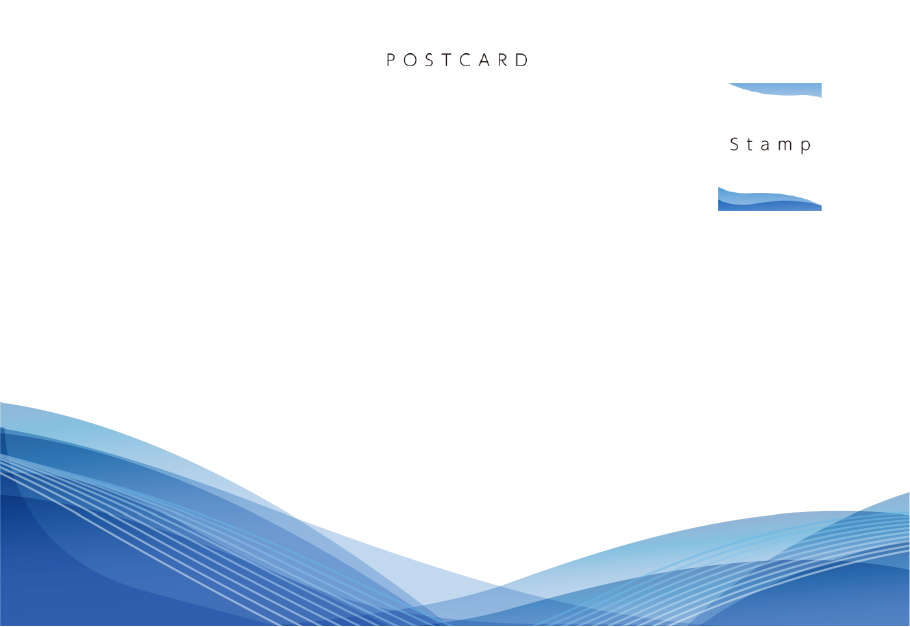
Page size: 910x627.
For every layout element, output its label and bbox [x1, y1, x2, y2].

picture [0, 402, 910, 626]
picture [386, 53, 528, 66]
picture [718, 83, 822, 211]
